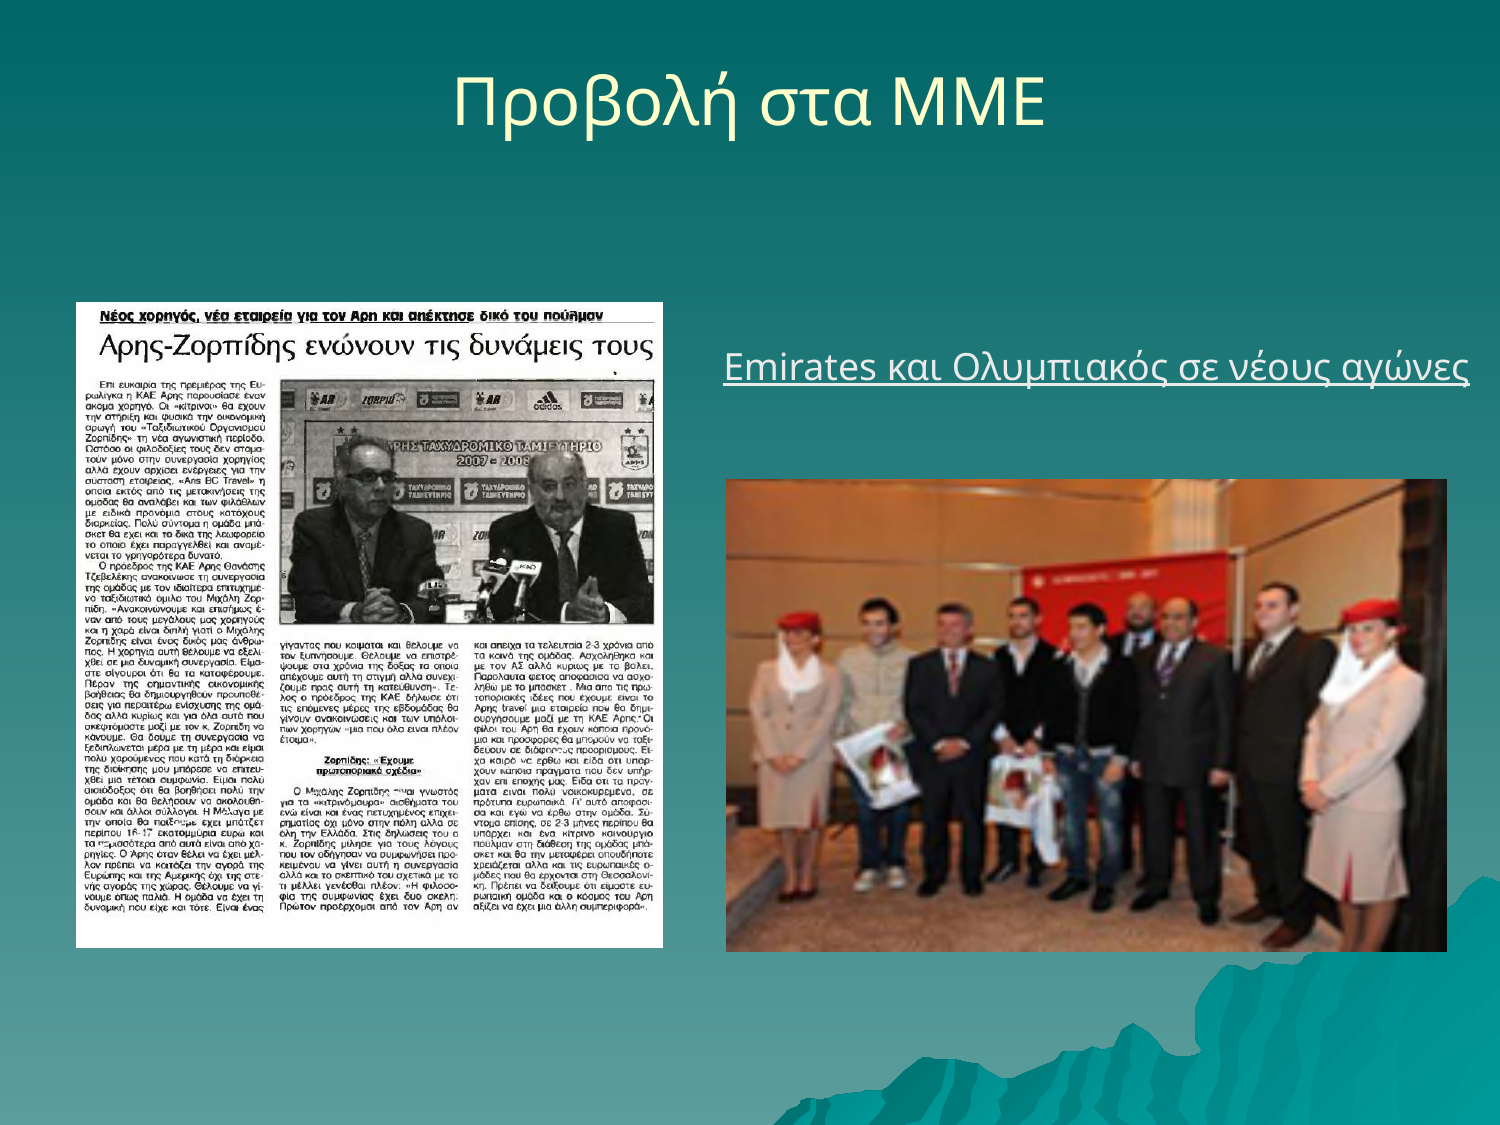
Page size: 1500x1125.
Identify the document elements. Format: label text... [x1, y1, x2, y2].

picture [76, 302, 663, 949]
title Προβολή στα ΜΜΕ [74, 45, 1426, 233]
picture [725, 479, 1448, 953]
text_box Emirates και Ολυμπιακός σε νέους αγώνες [708, 335, 1500, 401]
